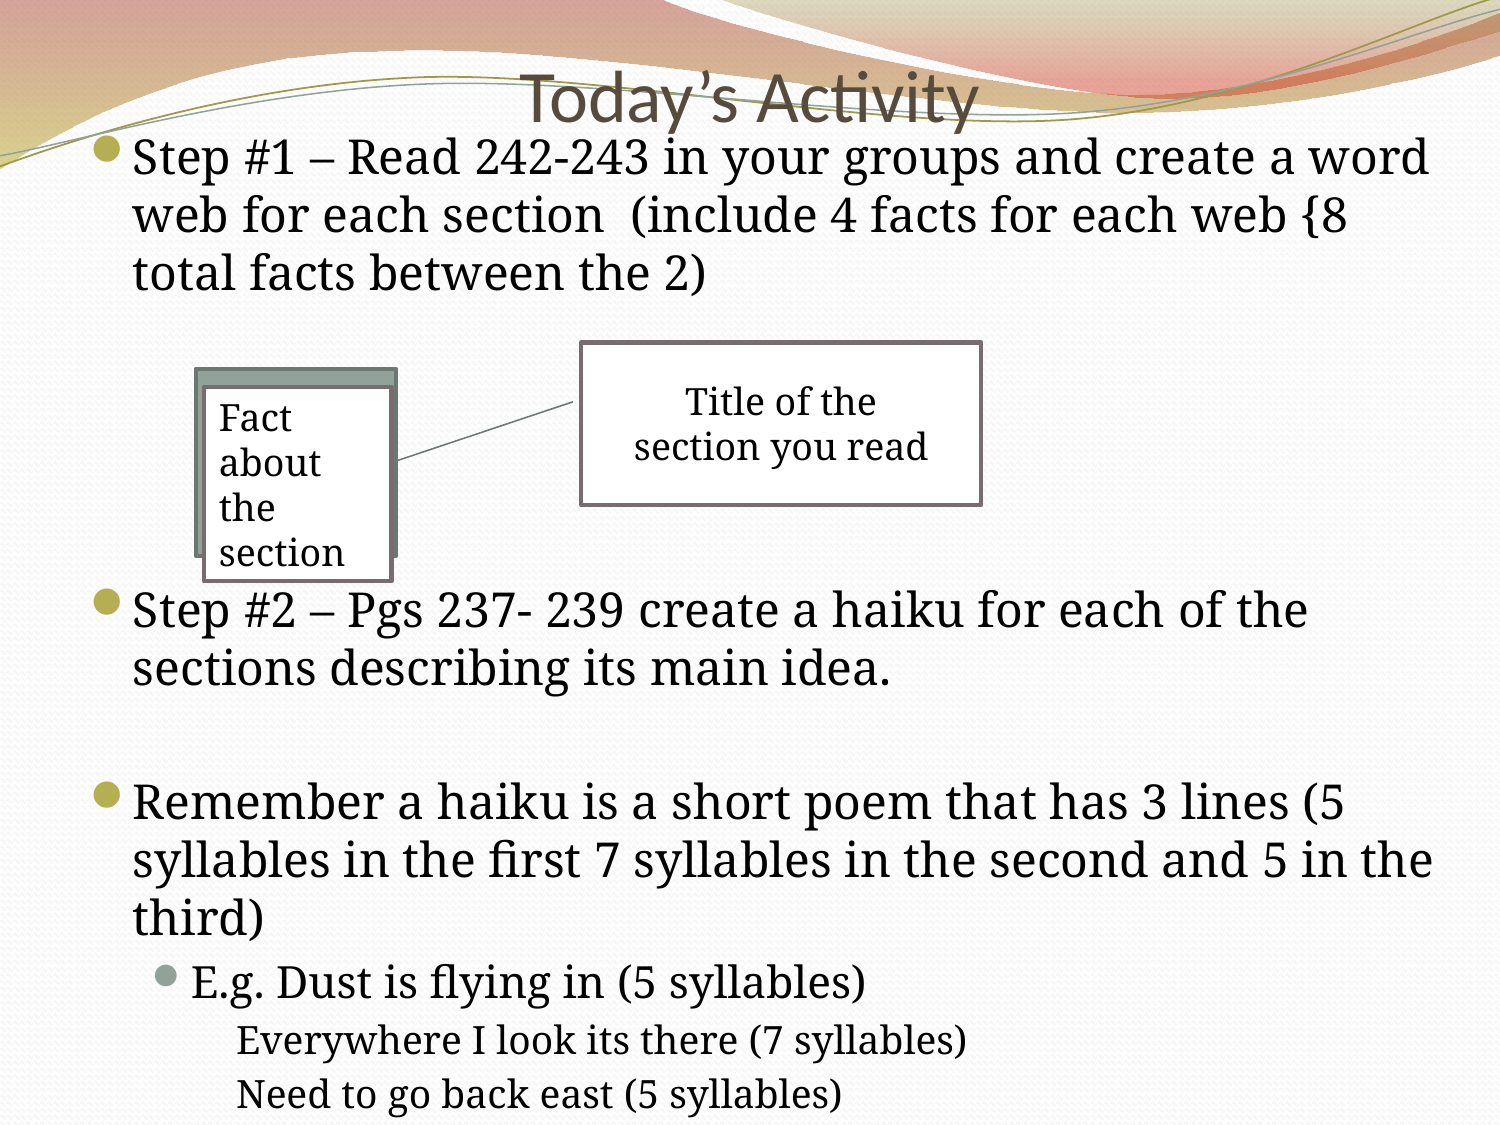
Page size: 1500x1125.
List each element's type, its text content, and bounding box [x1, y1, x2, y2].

text_box [194, 367, 398, 558]
text_box Fact about the section [202, 385, 394, 583]
text_box [579, 340, 983, 507]
text_box Title of the section you read [606, 370, 957, 476]
title Today’s Activity [75, 40, 1425, 118]
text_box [391, 401, 574, 463]
list Step #1 – Read 242-243 in your groups and create a word web for each section (include 4 facts for each web {8 total facts between the 2) Step #2 – Pgs 237- 239 create a haiku for each of the sections describing its main idea. Remember a haiku is a short poem that has 3 lines (5 syllables in the first 7 syllables in the second and 5 in the third) E.g. Dust is flying in (5 syllables) Everywhere I look its there (7 syllables) Need to go back east (5 syllables) [75, 118, 1463, 1125]
